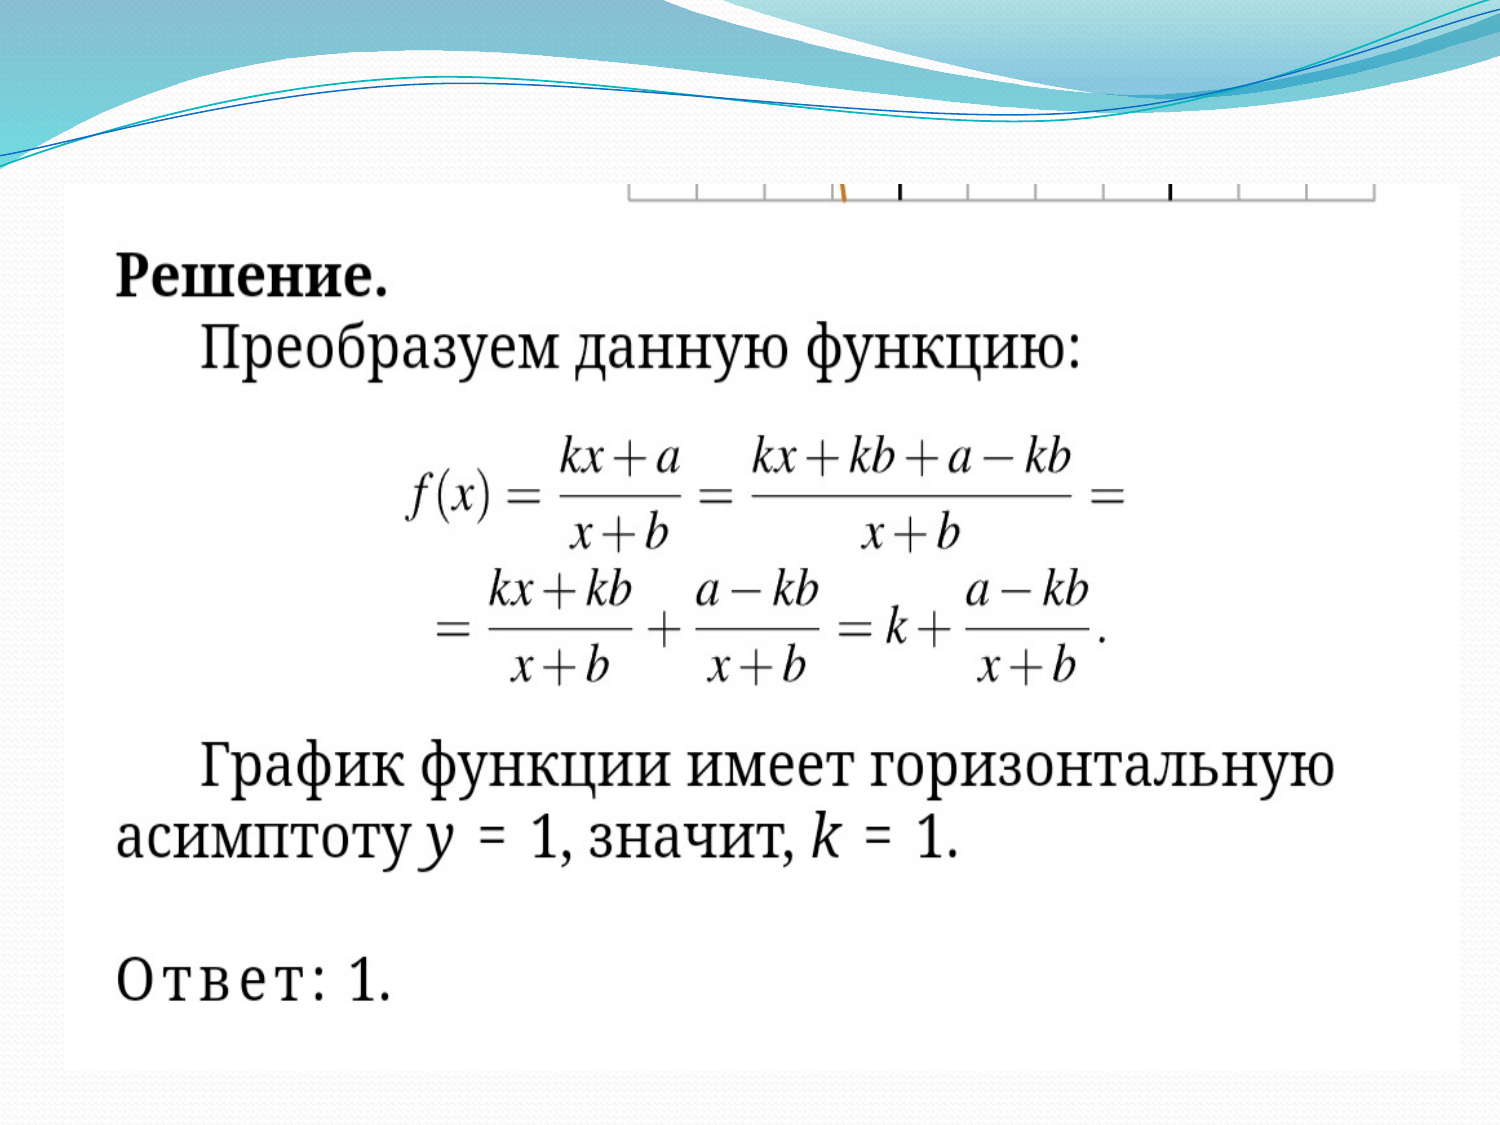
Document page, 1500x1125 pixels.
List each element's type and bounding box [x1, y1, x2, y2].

list [64, 184, 1459, 1071]
